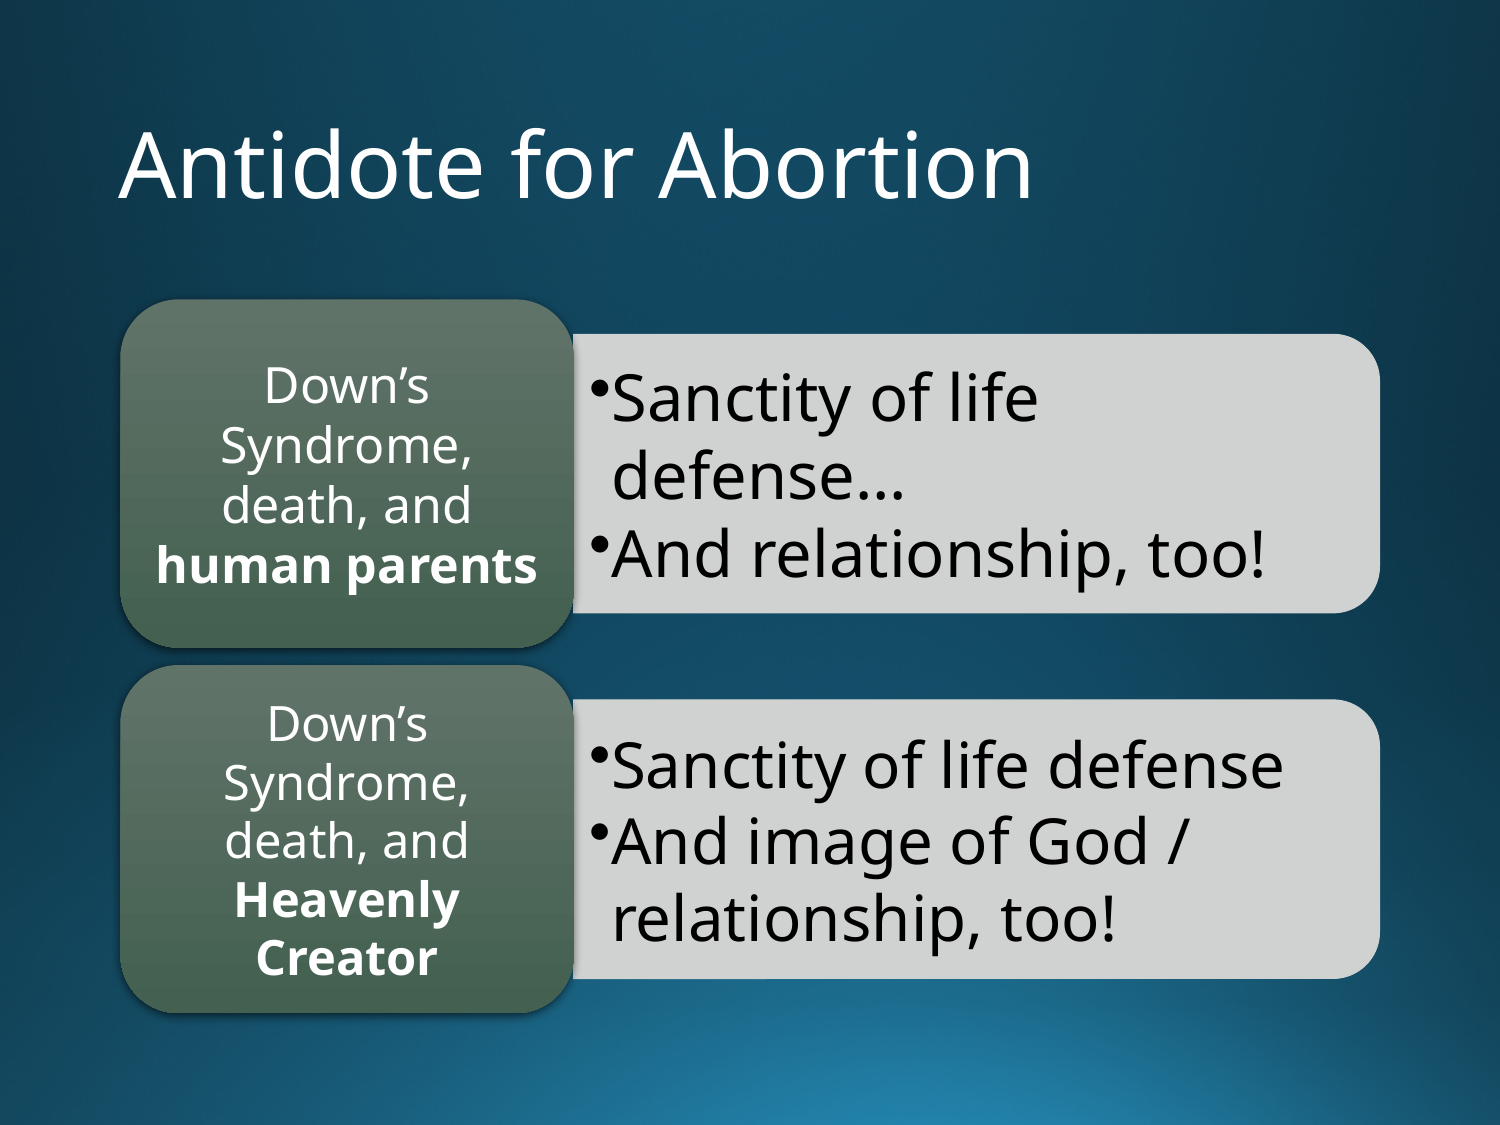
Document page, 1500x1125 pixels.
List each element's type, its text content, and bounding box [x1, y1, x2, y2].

picture [0, 0, 1500, 1125]
title Antidote for Abortion [103, 59, 1397, 278]
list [120, 299, 1380, 1014]
